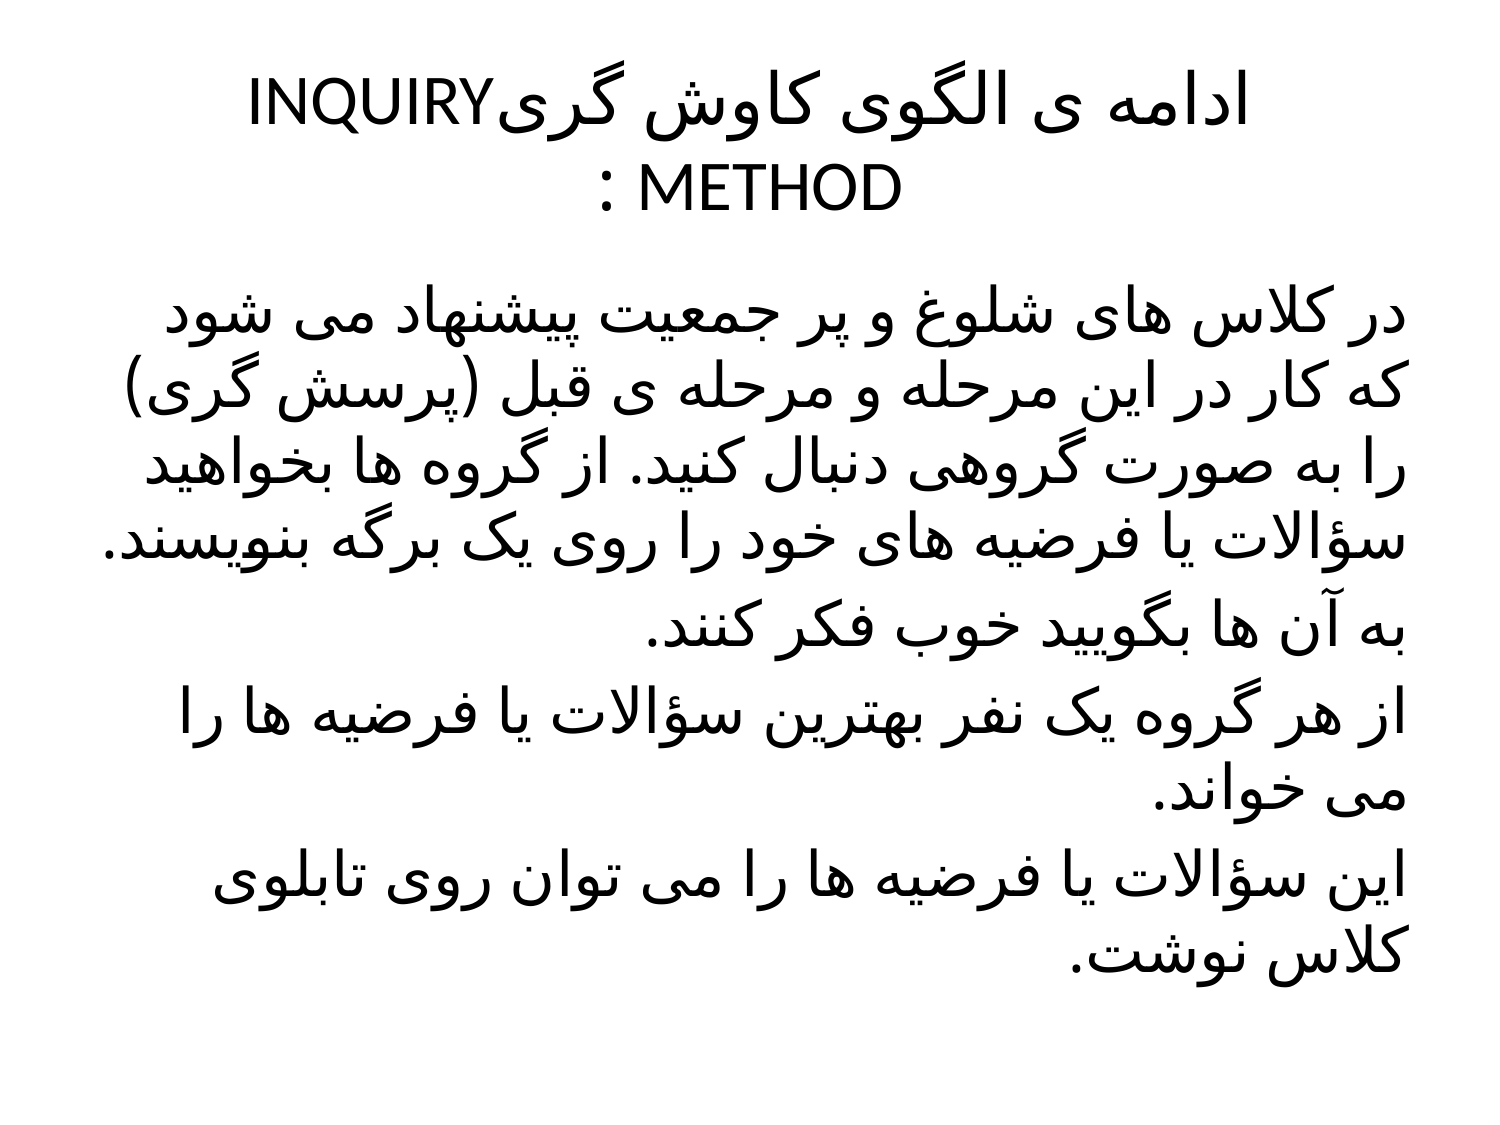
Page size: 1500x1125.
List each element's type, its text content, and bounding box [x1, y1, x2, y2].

list در کلاس های شلوغ و پر جمعیت پیشنهاد می شود که کار در این مرحله و مرحله ی قبل (پرسش گری) را به صورت گروهی دنبال کنید. از گروه ها بخواهید سؤالات یا فرضیه های خود را روی یک برگه بنویسند. به آن ها بگویید خوب فکر کنند. از هر گروه یک نفر بهترین سؤالات یا فرضیه ها را می خواند. این سؤالات یا فرضیه ها را می توان روی تابلوی کلاس نوشت. [75, 262, 1425, 1005]
title ادامه ی الگوی کاوش گریINQUIRY METHOD : [75, 45, 1425, 233]
